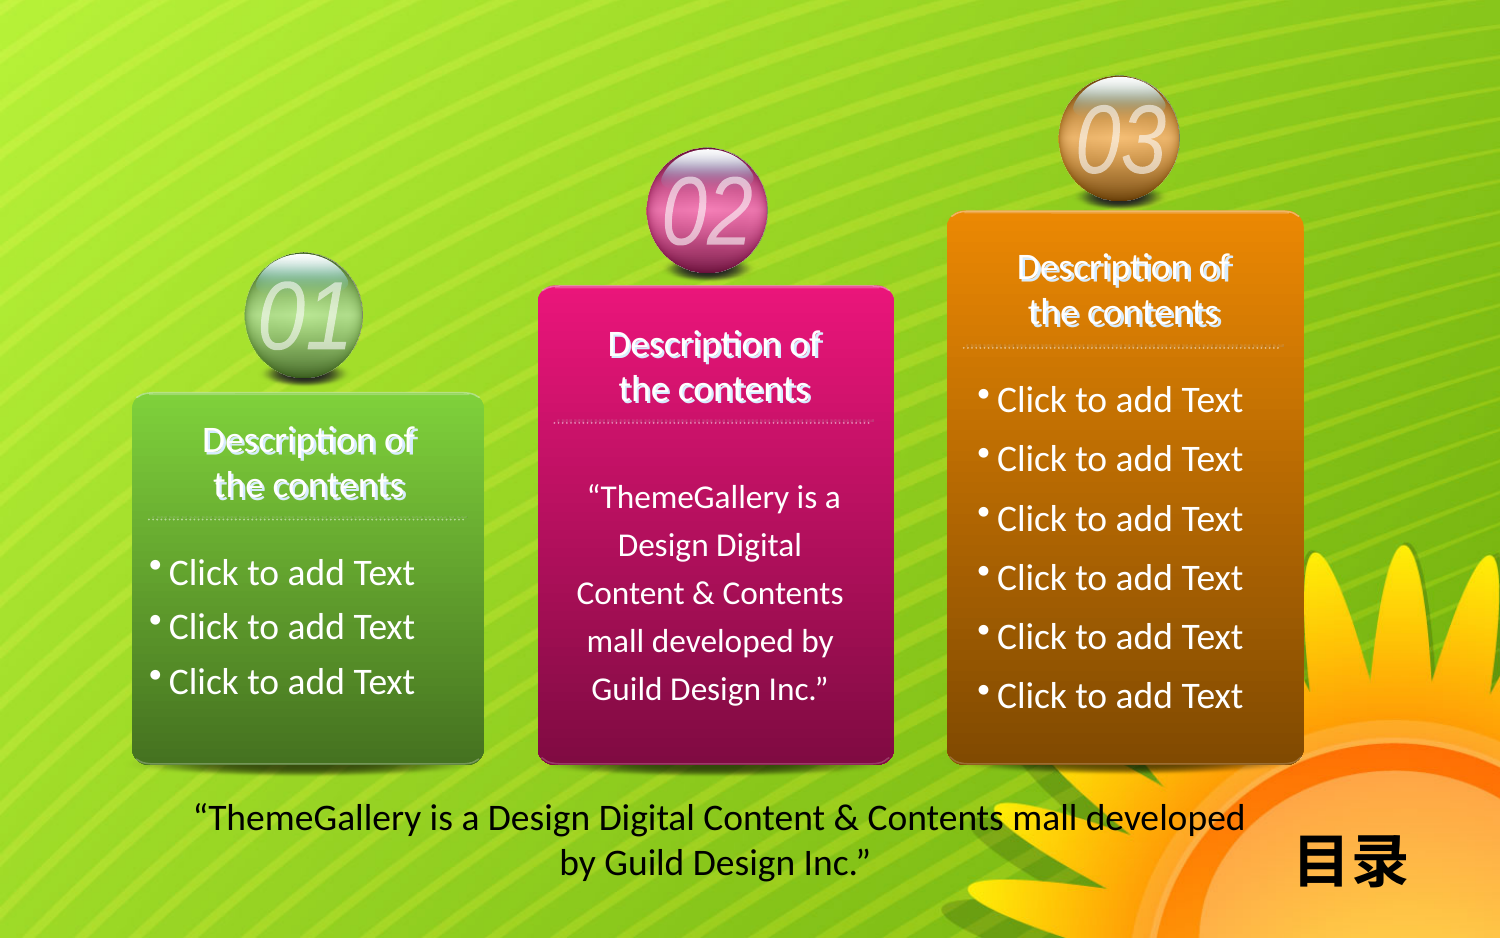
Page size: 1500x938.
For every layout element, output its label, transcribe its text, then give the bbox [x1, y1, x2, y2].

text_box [646, 147, 768, 283]
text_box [131, 392, 485, 766]
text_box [537, 285, 895, 765]
text_box “ThemeGallery is a Design Digital Content & Contents mall developed by Guild Design Inc.” [162, 785, 1269, 891]
picture [0, 0, 1500, 938]
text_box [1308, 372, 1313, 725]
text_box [243, 252, 363, 388]
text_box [1058, 75, 1180, 211]
text_box 目录 [1278, 816, 1425, 902]
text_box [946, 210, 1304, 765]
